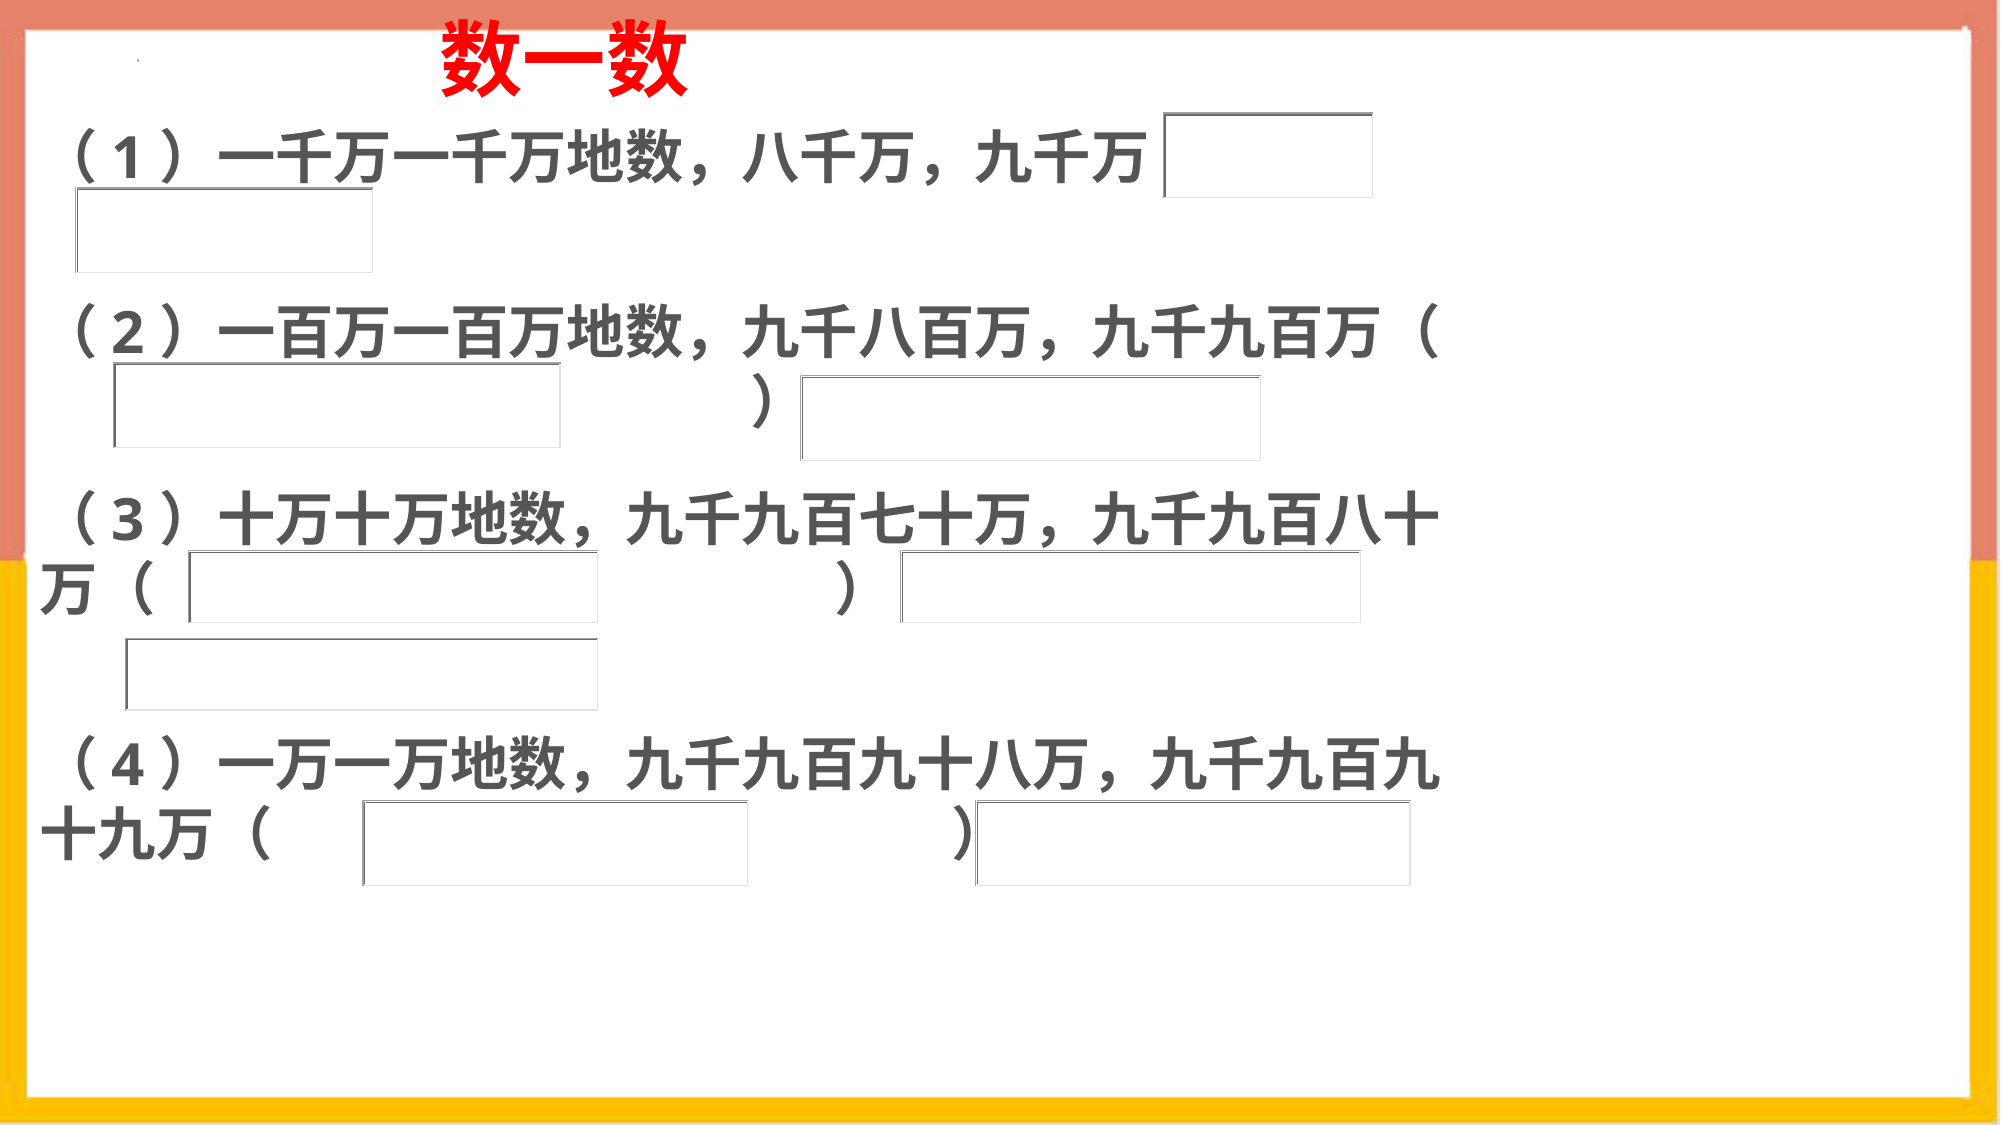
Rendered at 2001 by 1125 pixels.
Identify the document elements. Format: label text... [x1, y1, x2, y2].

text_box （1）一千万一千万地数，八千万，九千万（ ），（ ） [24, 112, 1450, 268]
text_box （4）一万一万地数，九千九百九十八万，九千九百九十九万（ ），（ ） [24, 719, 1475, 875]
text_box （3）十万十万地数，九千九百七十万，九千九百八十万（ ），（ ）（ ） [24, 474, 1475, 630]
text_box （2）一百万一百万地数，九千八百万，九千九百万（ ），（ ） [24, 287, 1463, 443]
picture [0, 0, 2001, 1125]
text_box 数一数 [425, 0, 1138, 112]
